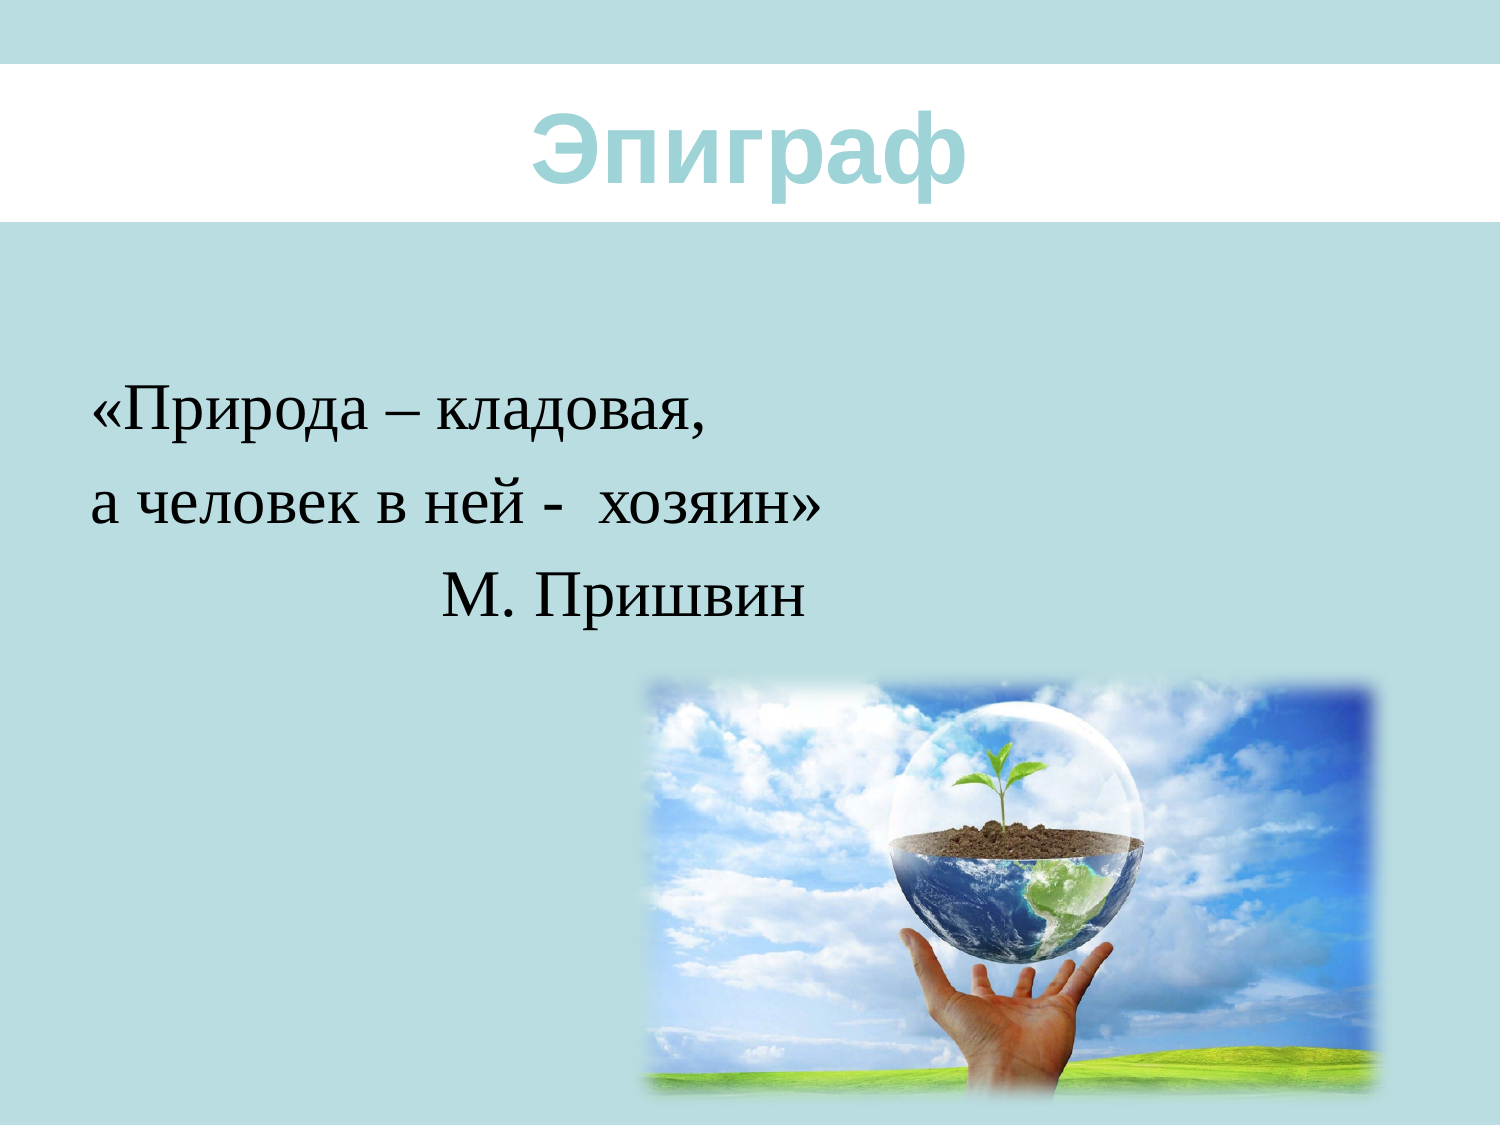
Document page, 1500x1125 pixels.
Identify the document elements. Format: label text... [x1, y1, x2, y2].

title Эпиграф [0, 64, 1500, 222]
picture [631, 668, 1392, 1108]
list «Природа – кладовая, а человек в ней - хозяин» М. Пришвин [74, 262, 1426, 1006]
